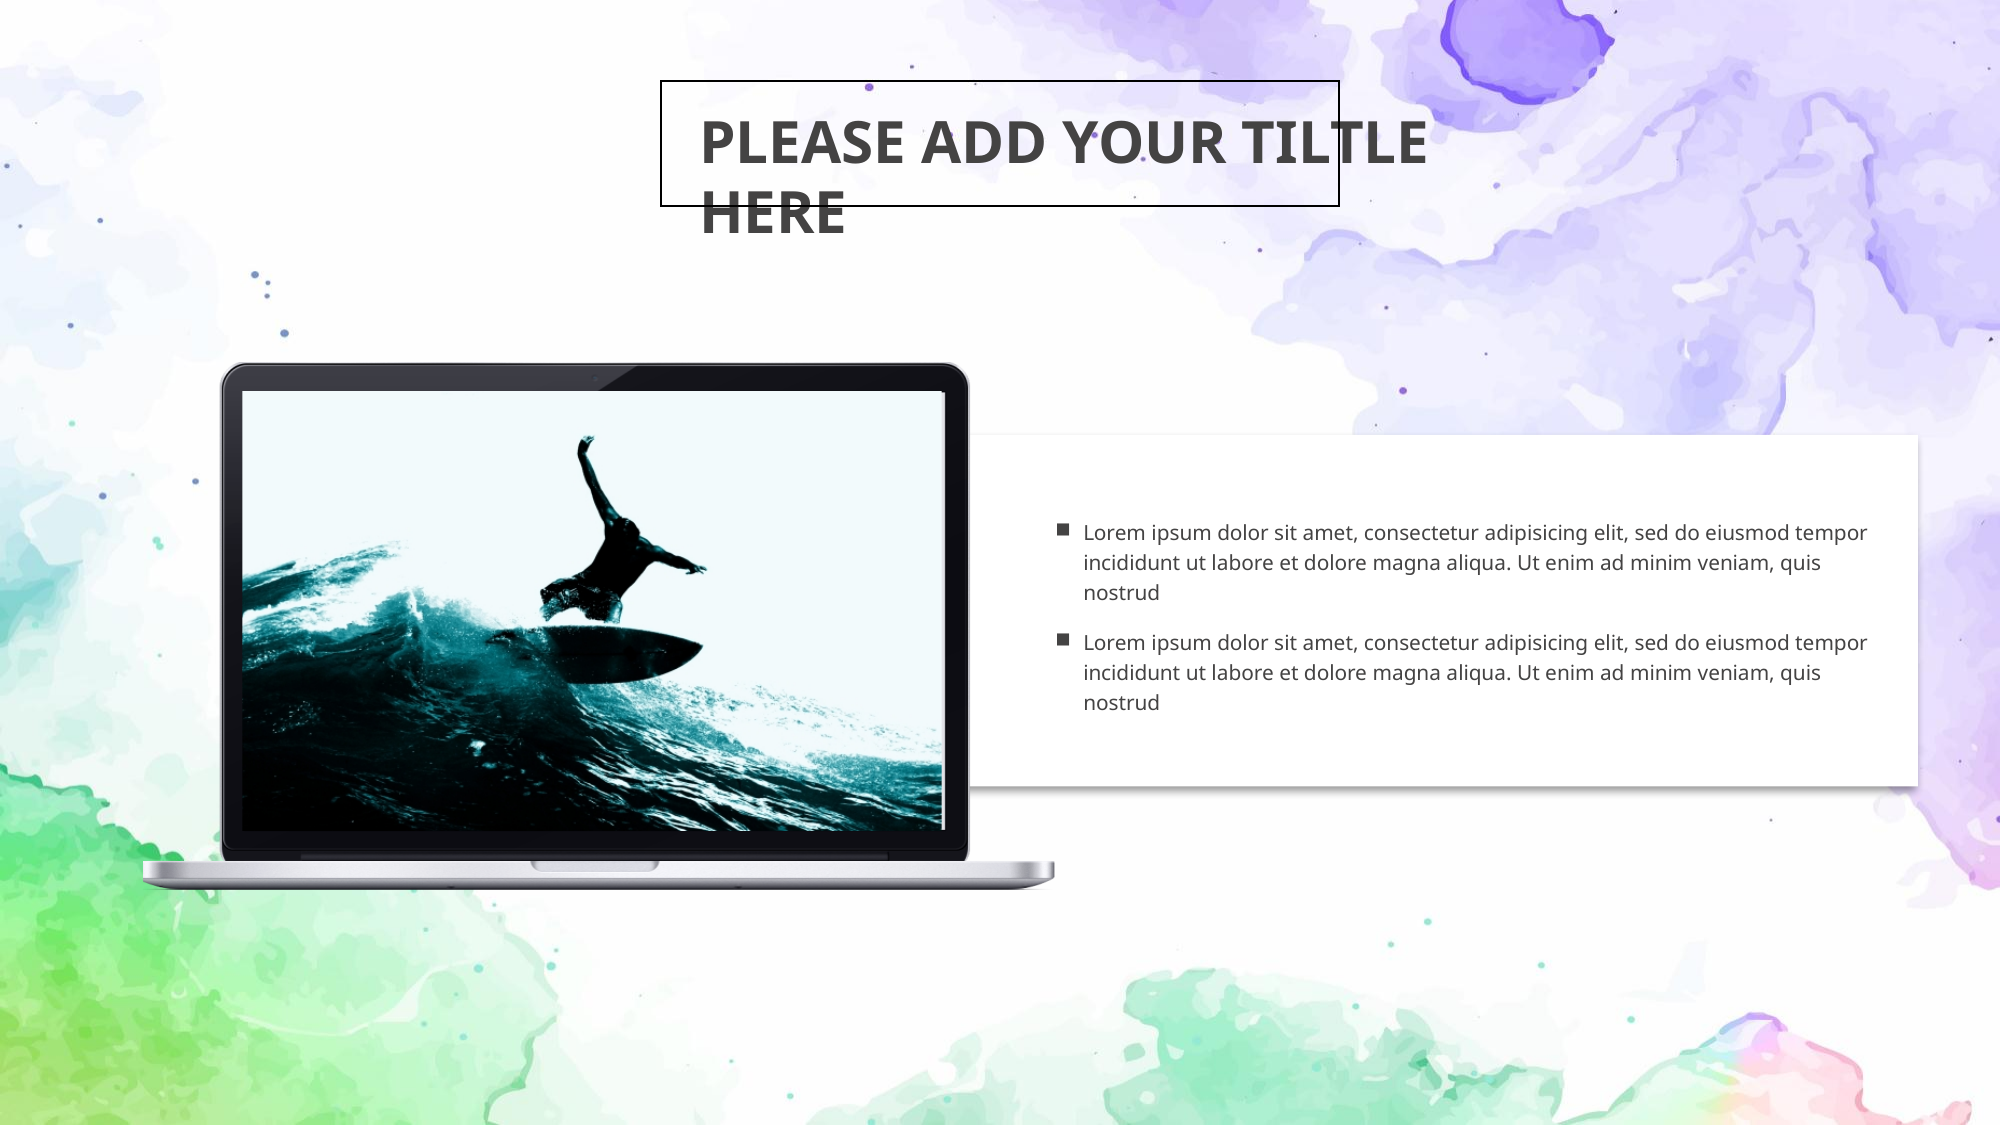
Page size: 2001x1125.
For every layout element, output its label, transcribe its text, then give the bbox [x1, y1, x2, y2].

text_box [143, 362, 1062, 890]
text_box Lorem ipsum dolor sit amet, consectetur adipisicing elit, sed do eiusmod tempor incididunt ut labore et dolore magna aliqua. Ut enim ad minim veniam, quis nostrud [1062, 617, 1902, 723]
picture [0, 0, 2000, 1125]
text_box PLEASE ADD YOUR TILTLE HERE [684, 97, 1508, 252]
text_box [660, 80, 1340, 207]
text_box [1062, 434, 1919, 787]
text_box Lorem ipsum dolor sit amet, consectetur adipisicing elit, sed do eiusmod tempor incididunt ut labore et dolore magna aliqua. Ut enim ad minim veniam, quis nostrud [1062, 507, 1902, 613]
